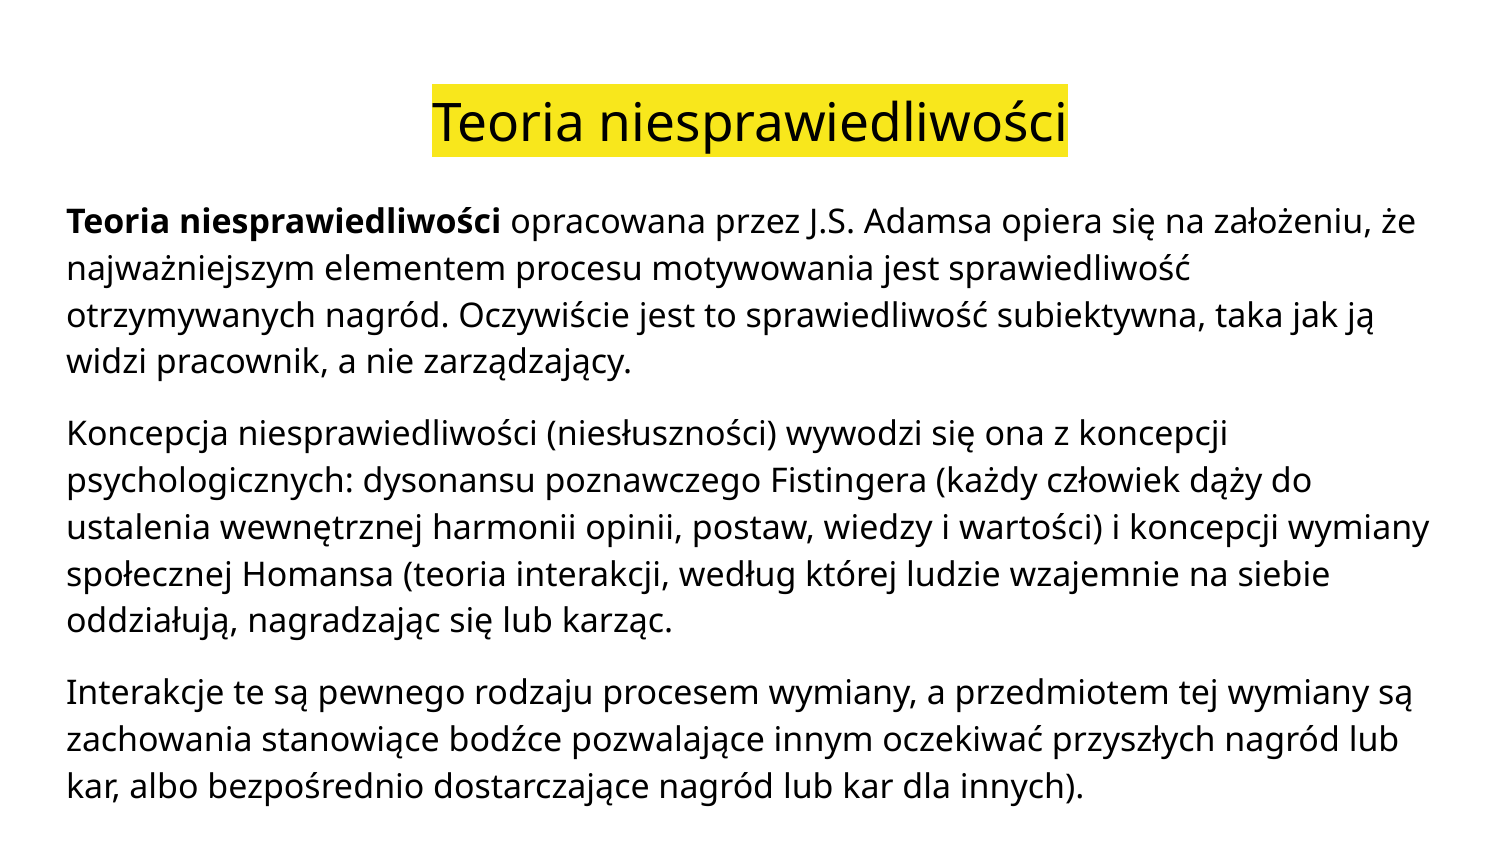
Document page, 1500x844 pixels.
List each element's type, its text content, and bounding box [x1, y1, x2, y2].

title Teoria niesprawiedliwości [51, 72, 1449, 167]
list Teoria niesprawiedliwości opracowana przez J.S. Adamsa opiera się na założeniu, że najważniejszym elementem procesu motywowania jest sprawiedliwość otrzymywanych nagród. Oczywiście jest to sprawiedliwość subiektywna, taka jak ją widzi pracownik, a nie zarządzający. Koncepcja niesprawiedliwości (niesłuszności) wywodzi się ona z koncepcji psychologicznych: dysonansu poznawczego Fistingera (każdy człowiek dąży do ustalenia wewnętrznej harmonii opinii, postaw, wiedzy i wartości) i koncepcji wymiany społecznej Homansa (teoria interakcji, według której ludzie wzajemnie na siebie oddziałują, nagradzając się lub karząc. Interakcje te są pewnego rodzaju procesem wymiany, a przedmiotem tej wymiany są zachowania stanowiące bodźce pozwalające innym oczekiwać przyszłych nagród lub kar, albo bezpośrednio dostarczające nagród lub kar dla innych). [51, 178, 1449, 750]
